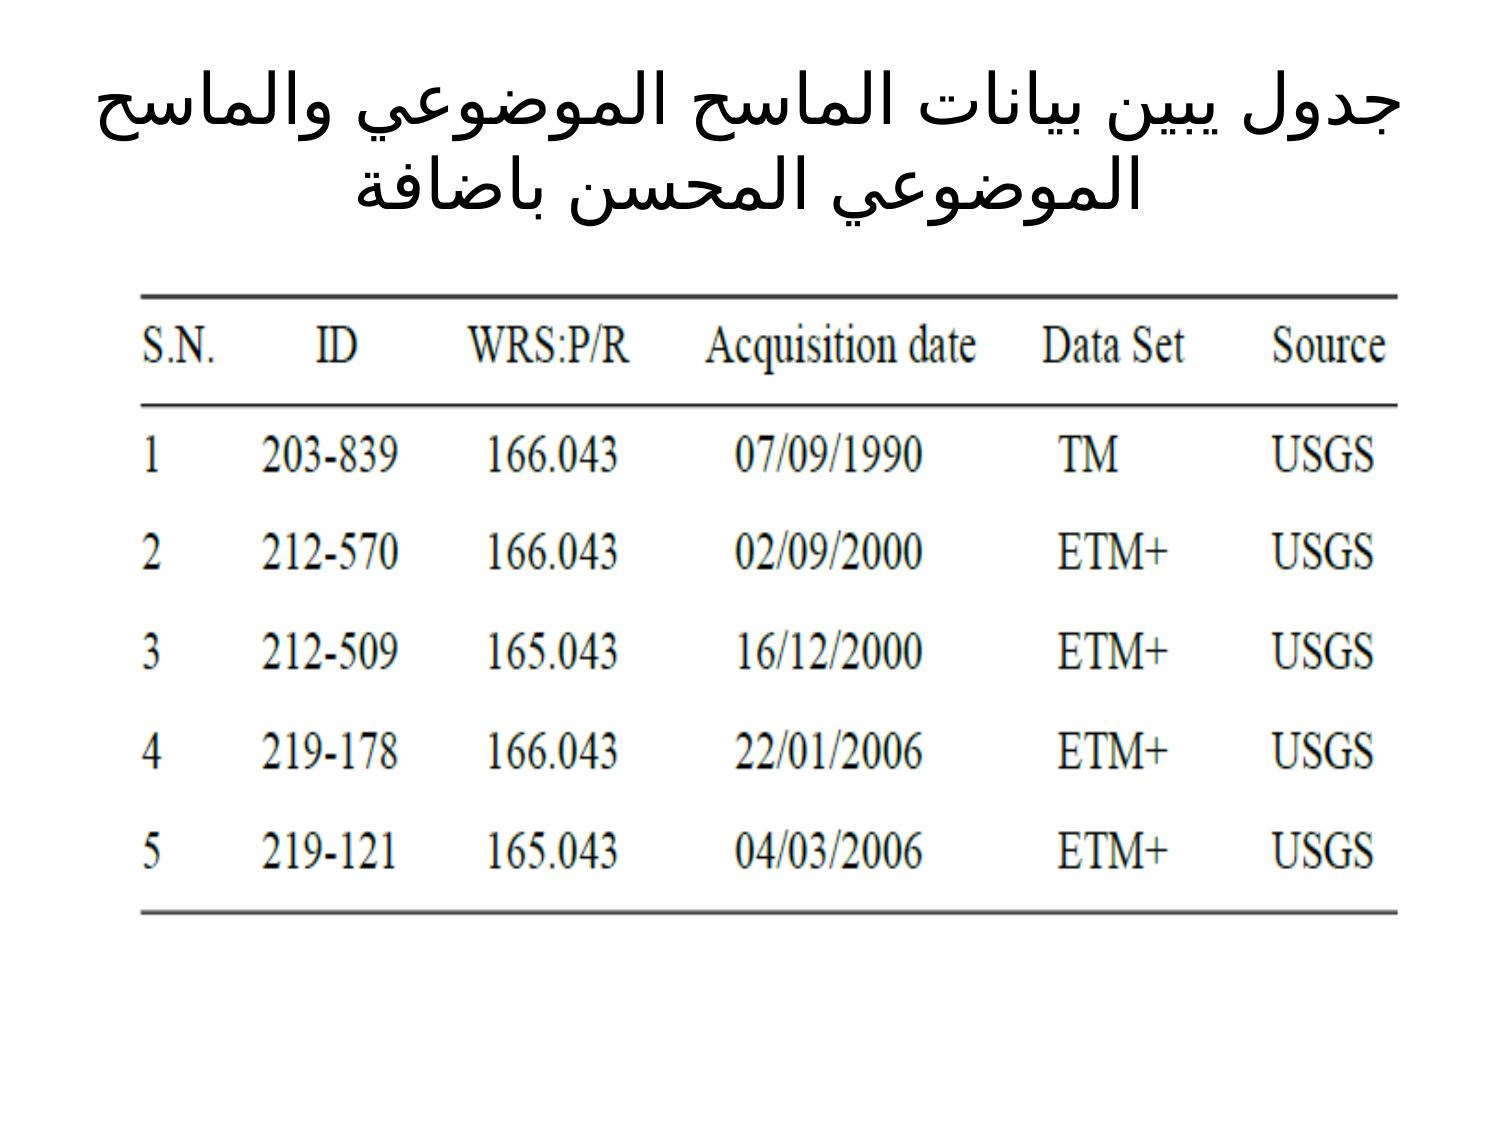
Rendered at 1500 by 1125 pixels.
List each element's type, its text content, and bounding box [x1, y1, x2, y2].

picture [52, 278, 1424, 965]
title جدول يبين بيانات الماسح الموضوعي والماسح الموضوعي المحسن باضافة [75, 45, 1425, 233]
